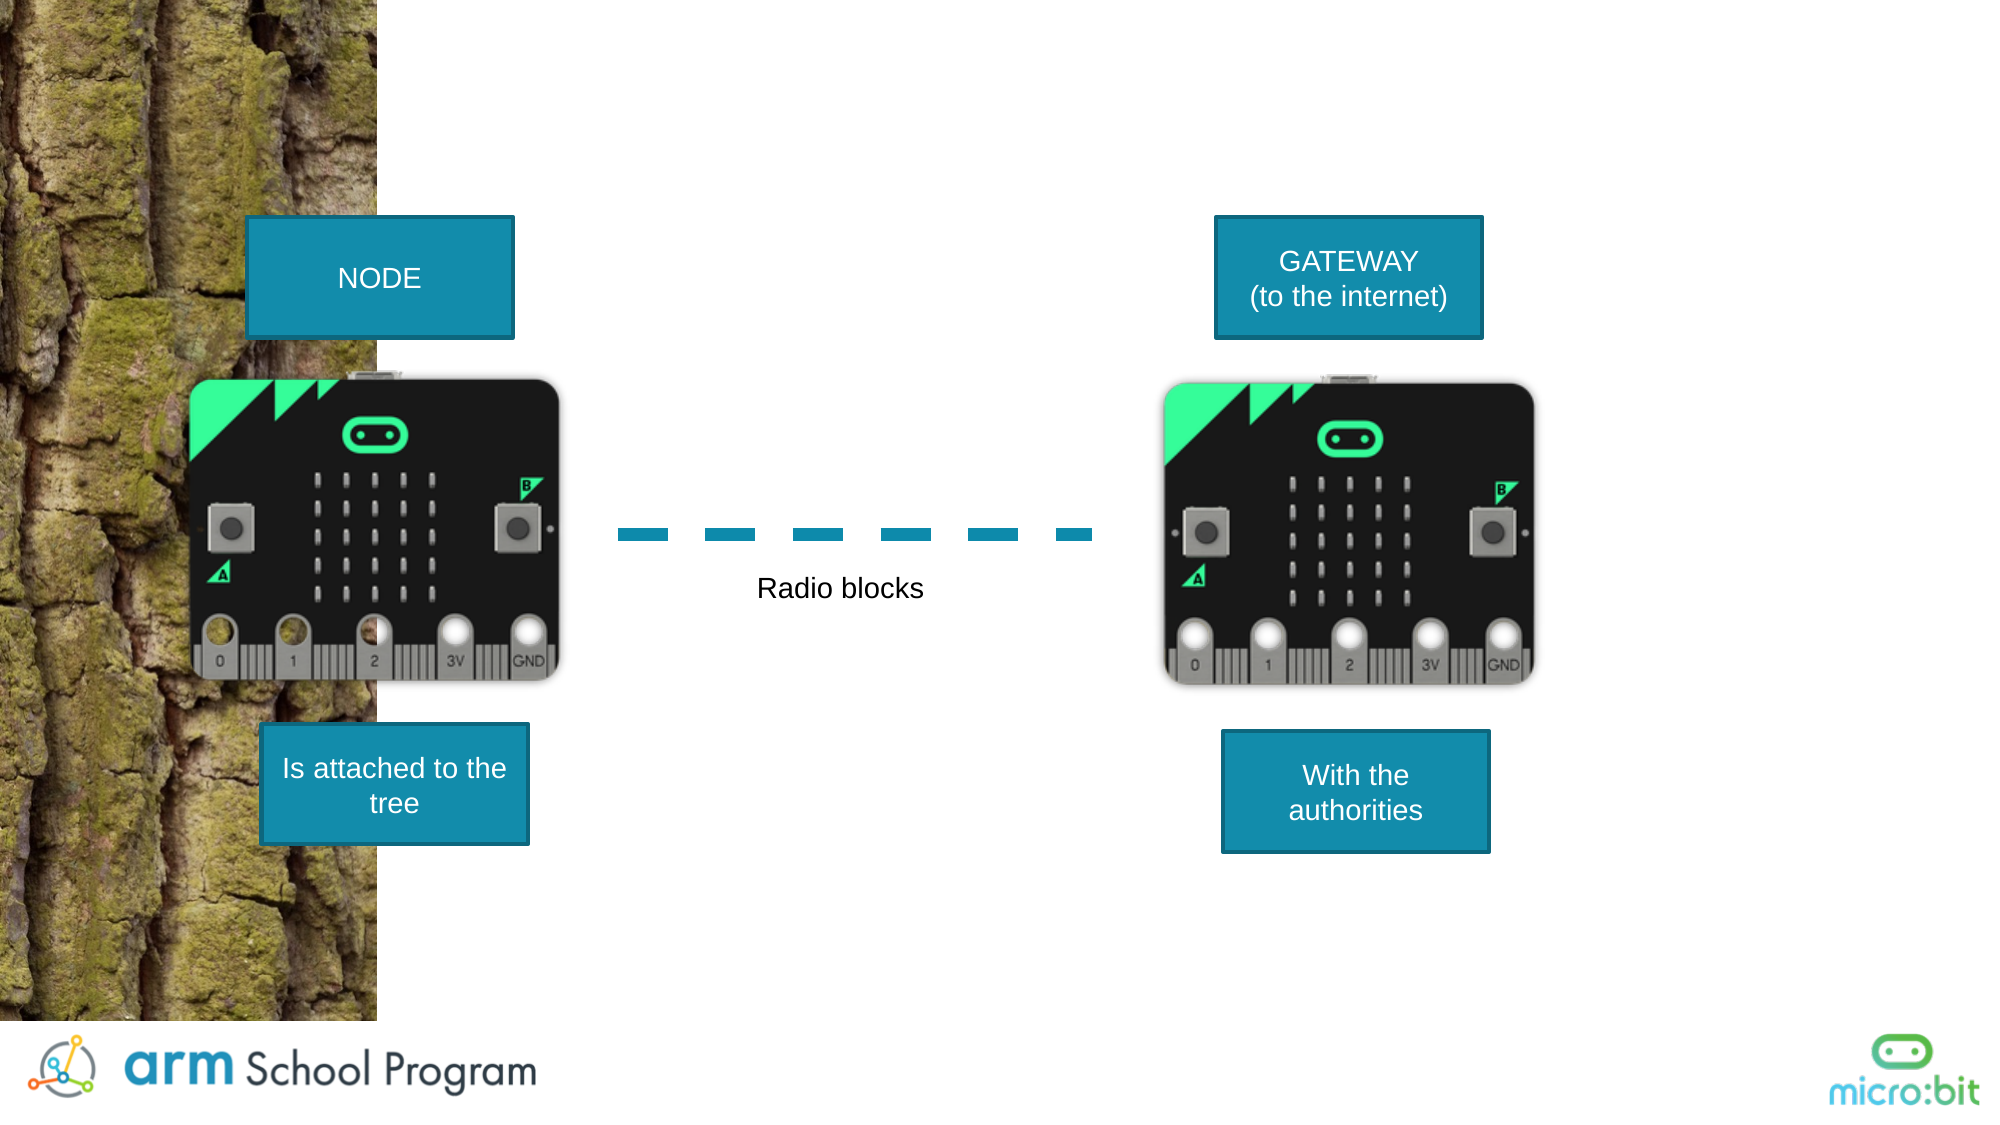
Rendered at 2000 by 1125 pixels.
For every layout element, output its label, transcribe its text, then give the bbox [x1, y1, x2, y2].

text_box With the authorities [1221, 729, 1491, 854]
picture [20, 1029, 545, 1107]
text_box Is attached to the tree [381, 722, 530, 846]
picture [1829, 1029, 1980, 1106]
text_box NODE [381, 215, 515, 340]
picture [1153, 373, 1545, 696]
text_box GATEWAY (to the internet) [1214, 215, 1484, 340]
text_box Radio blocks [742, 562, 960, 613]
picture [0, 0, 570, 1021]
